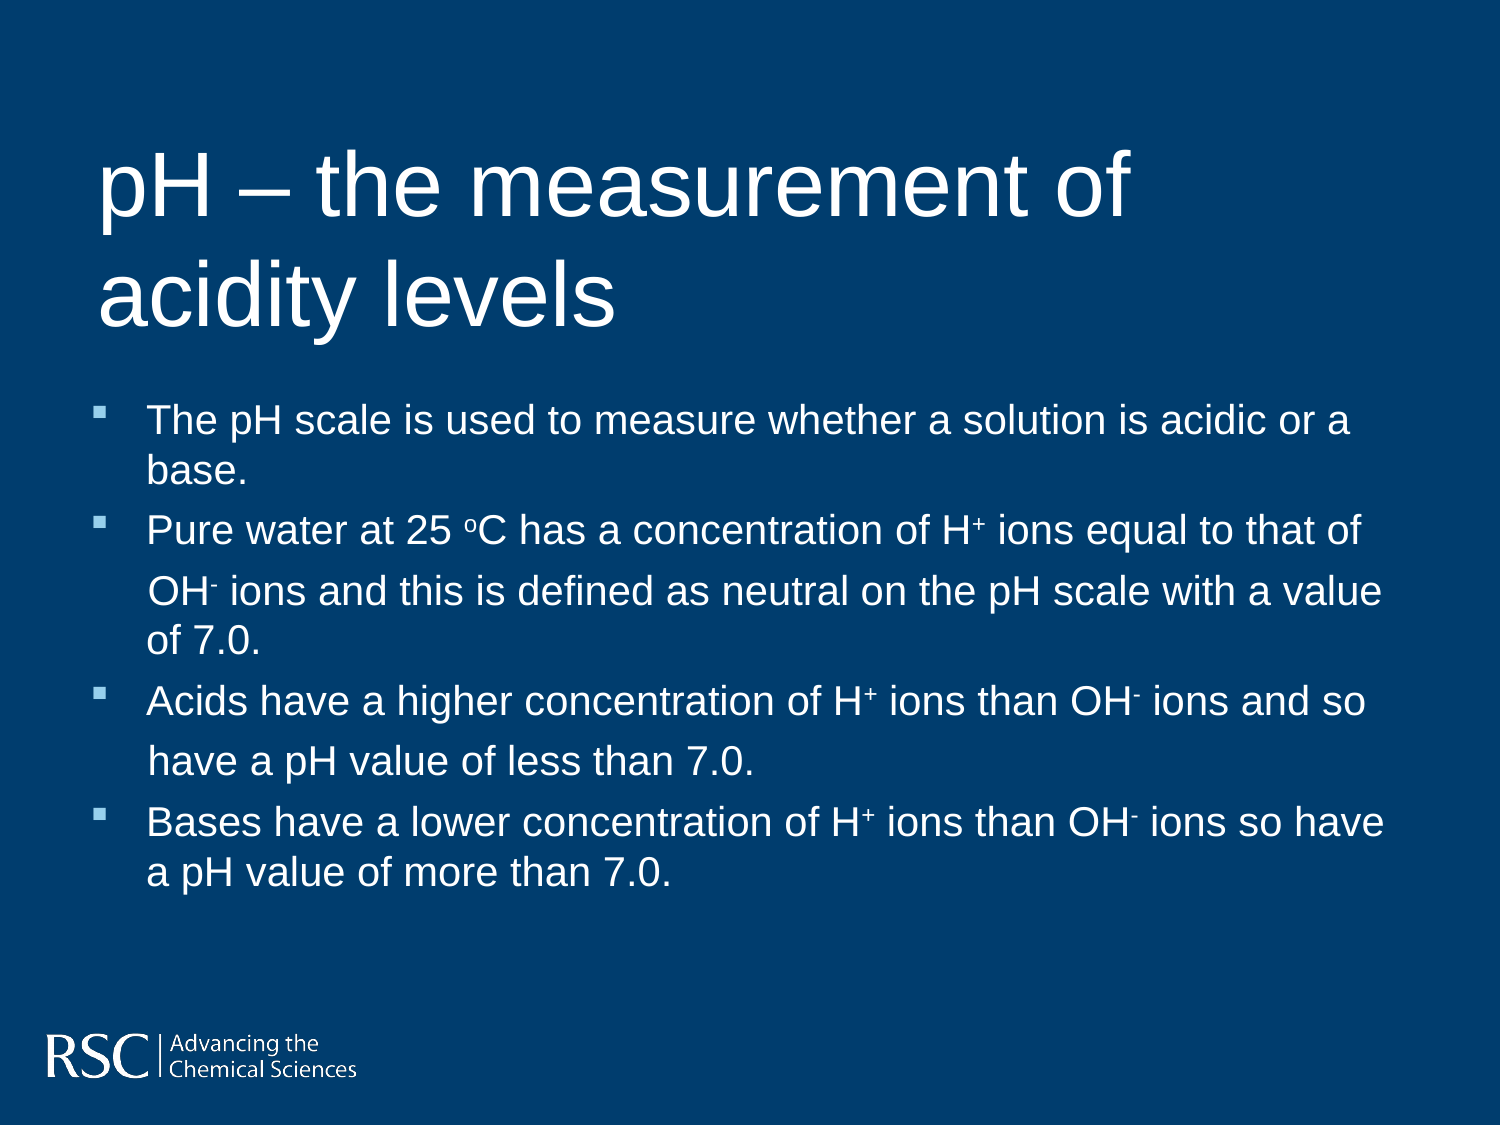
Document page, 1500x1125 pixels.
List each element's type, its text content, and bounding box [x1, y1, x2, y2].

text_box pH – the measurement of acidity levels [82, 117, 1500, 352]
text_box The pH scale is used to measure whether a solution is acidic or a base. Pure water at 25 oC has a concentration of H+ ions equal to that of OH- ions and this is defined as neutral on the pH scale with a value of 7.0. Acids have a higher concentration of H+ ions than OH- ions and so have a pH value of less than 7.0. Bases have a lower concentration of H+ ions than OH- ions so have a pH value of more than 7.0. [74, 304, 1425, 961]
picture [42, 1028, 362, 1082]
